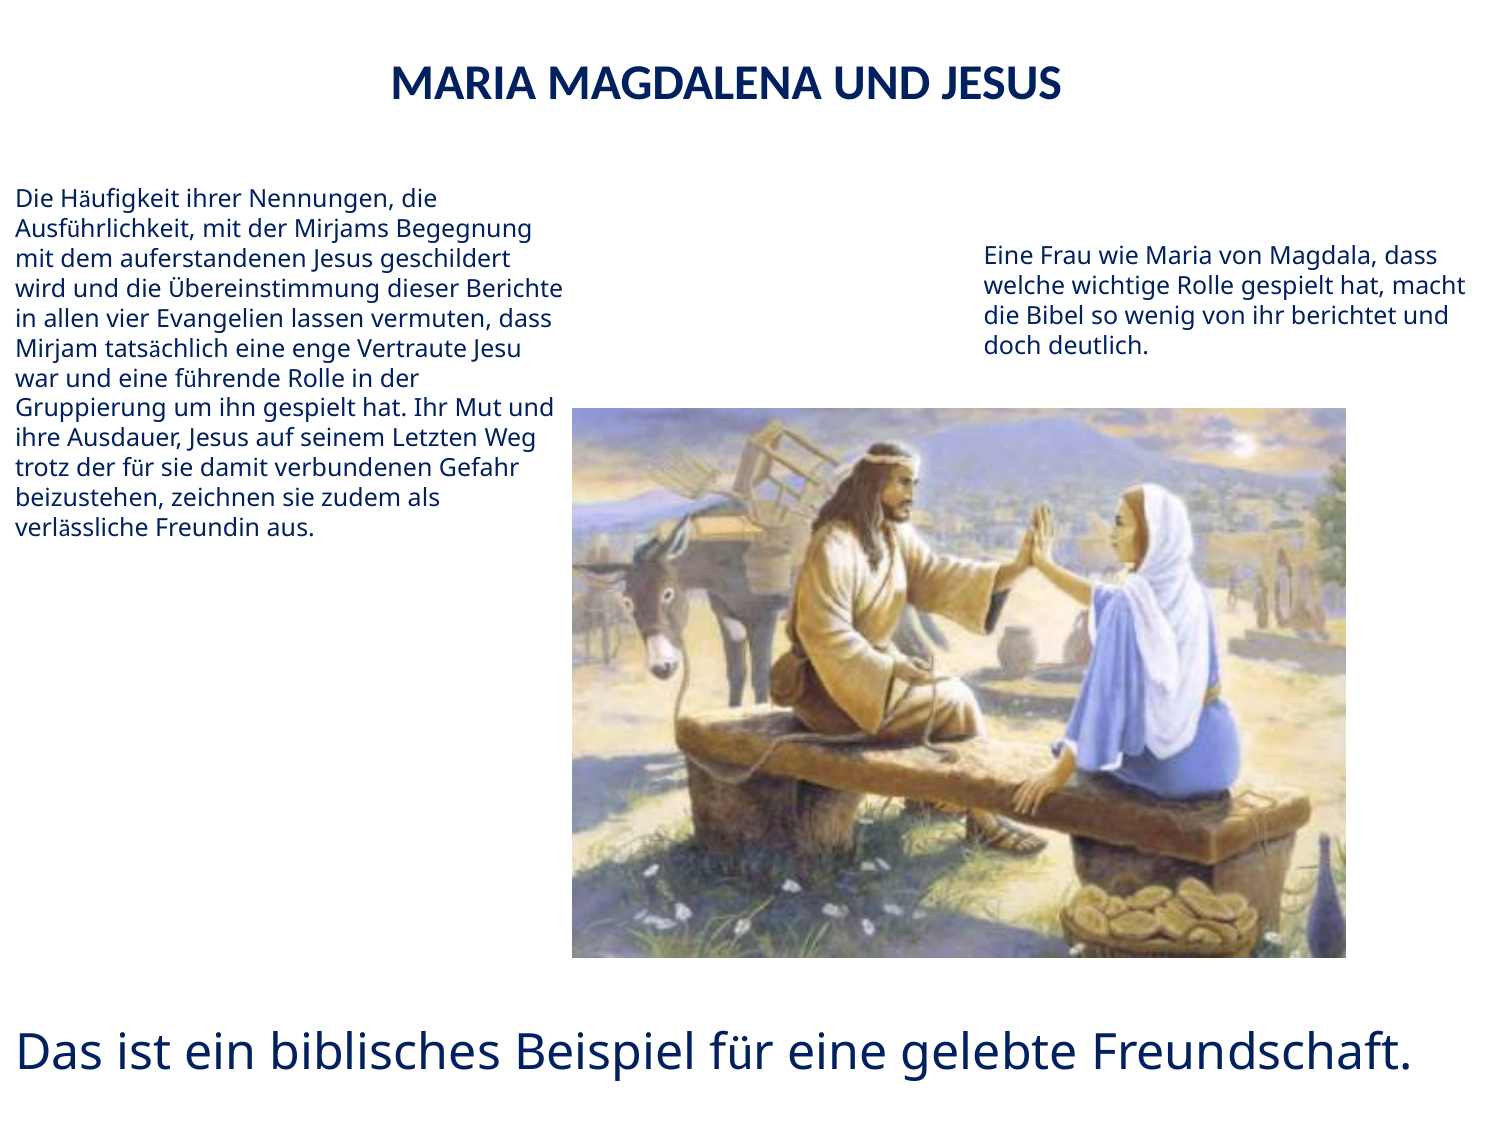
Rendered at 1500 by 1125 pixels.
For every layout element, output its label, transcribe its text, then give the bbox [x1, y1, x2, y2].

text_box MARIA MAGDALENA UND JESUS [100, 42, 1365, 118]
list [572, 408, 1347, 959]
text_box Eine Frau wie Maria von Magdala, dass welche wichtige Rolle gespielt hat, macht die Bibel so wenig von ihr berichtet und doch deutlich. [968, 232, 1500, 368]
text_box Das ist ein biblisches Beispiel für eine gelebte Freundschaft. [0, 1011, 1447, 1087]
text_box Die Häufigkeit ihrer Nennungen, die Ausführlichkeit, mit der Mirjams Begegnung mit dem auferstandenen Jesus geschildert wird und die Übereinstimmung dieser Berichte in allen vier Evangelien lassen vermuten, dass Mirjam tatsächlich eine enge Vertraute Jesu war und eine führende Rolle in der Gruppierung um ihn gespielt hat. Ihr Mut und ihre Ausdauer, Jesus auf seinem Letzten Weg trotz der für sie damit verbundenen Gefahr beizustehen, zeichnen sie zudem als verlässliche Freundin aus. [0, 174, 579, 550]
